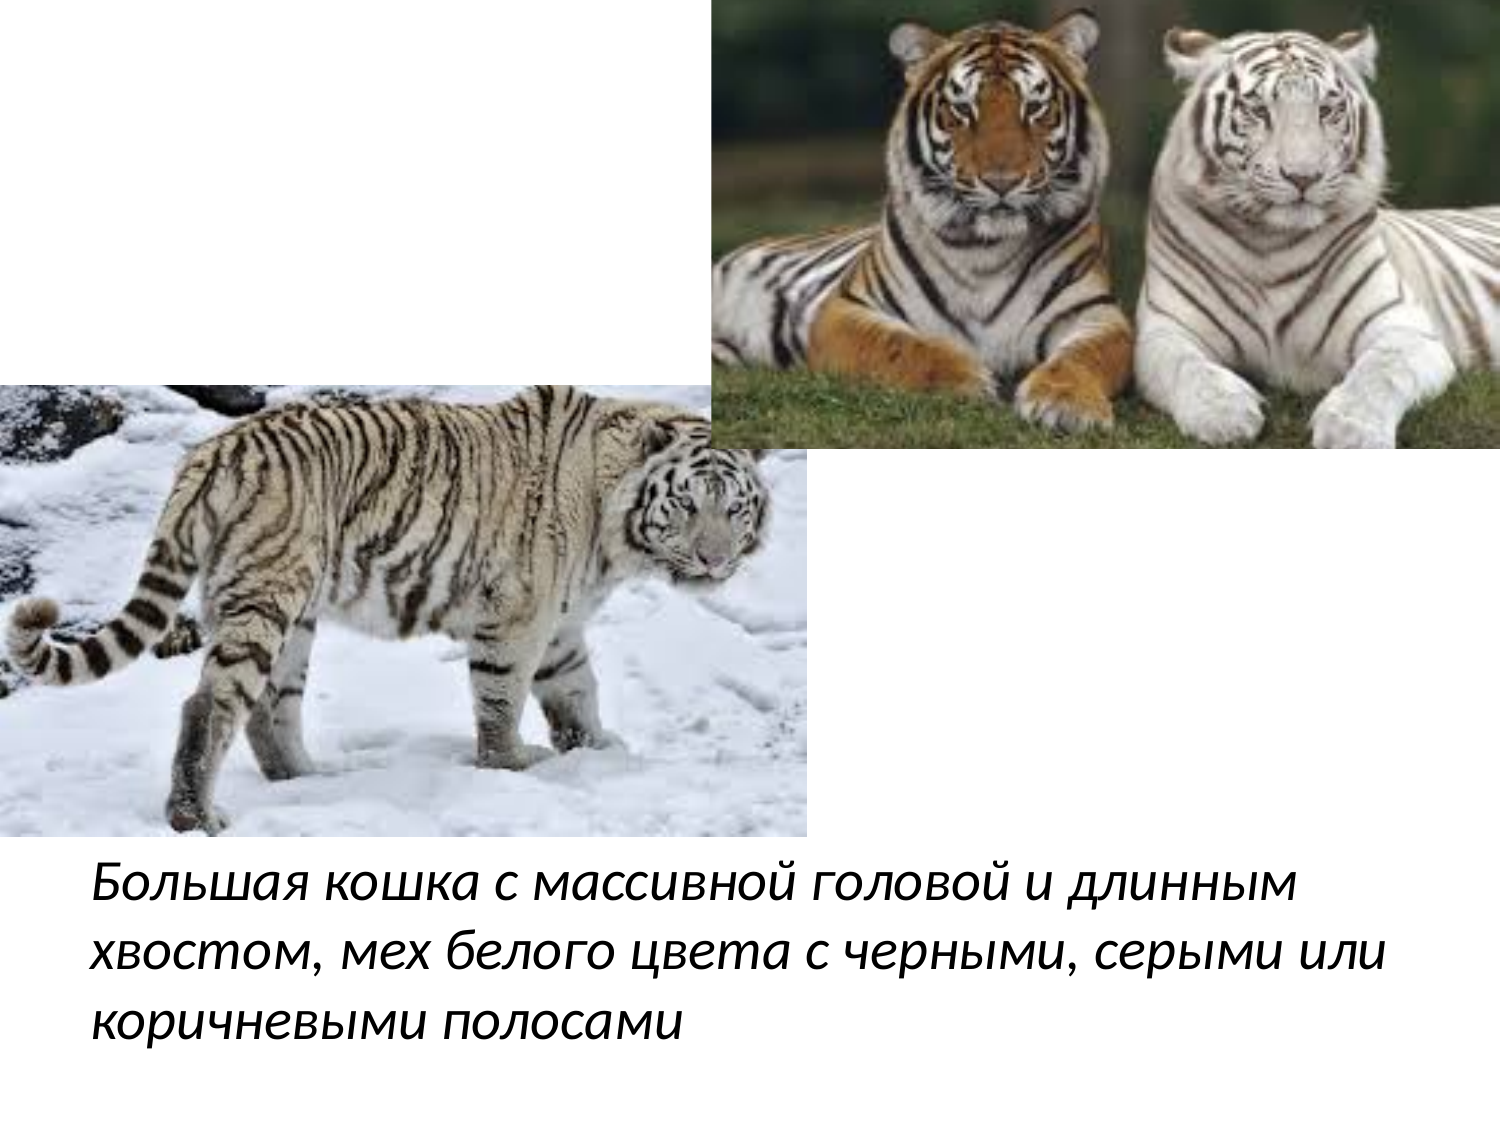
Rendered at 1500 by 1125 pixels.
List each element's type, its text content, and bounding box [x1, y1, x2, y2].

picture [0, 0, 1500, 838]
list Большая кошка с массивной головой и длинным хвостом, мех белого цвета с черными, серыми или коричневыми полосами [75, 834, 1425, 1083]
